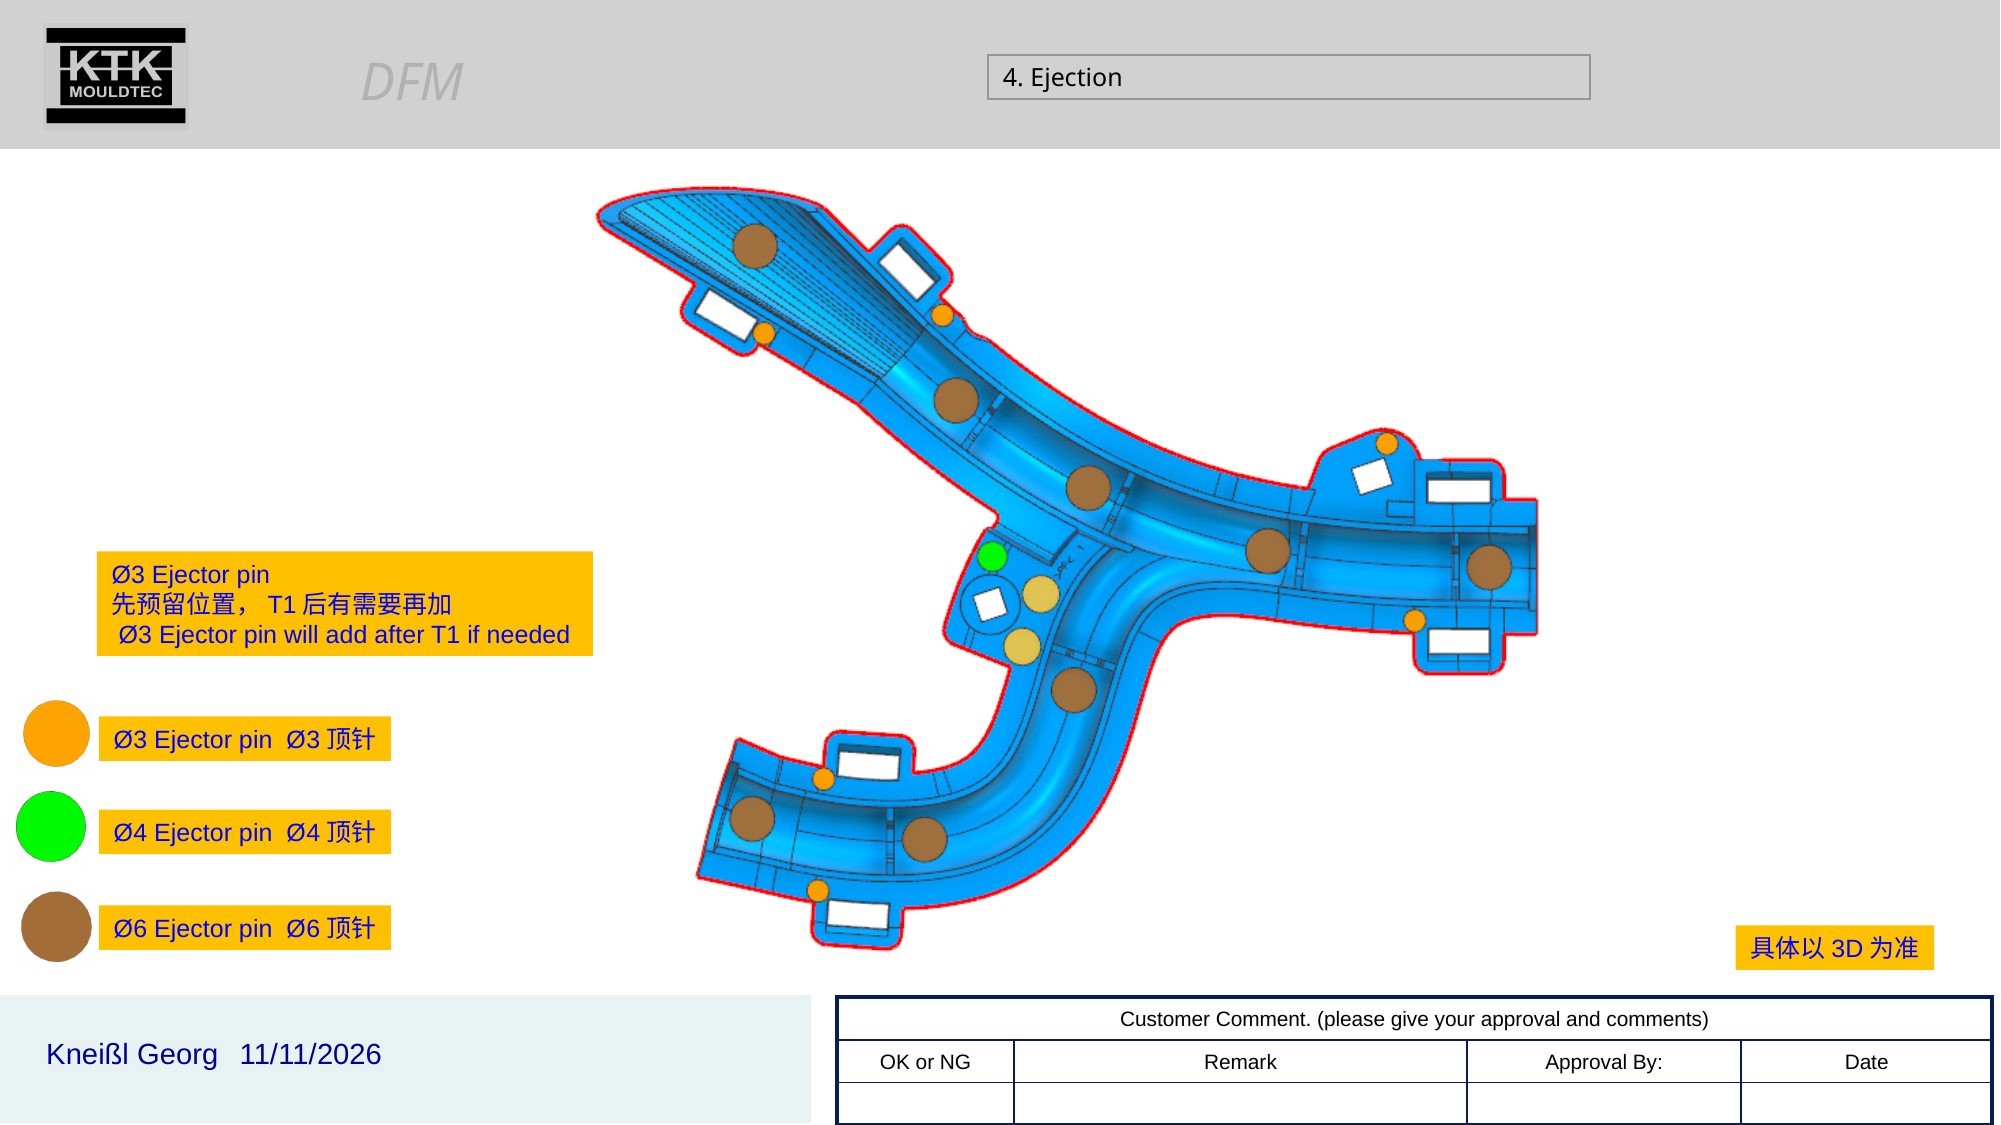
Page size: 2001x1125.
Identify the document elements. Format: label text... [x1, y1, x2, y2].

text_box Ø4 Ejector pin Ø4顶针 [99, 809, 391, 855]
picture [14, 890, 95, 965]
picture [550, 172, 1559, 983]
picture [19, 695, 95, 775]
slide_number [188, 1027, 433, 1106]
text_box Ø3 Ejector pin Ø3顶针 [101, 716, 391, 761]
text_box 具体以3D为准 [1735, 925, 1935, 970]
text_box Ø3 Ejector pin 先预留位置，T1后有需要再加 Ø3 Ejector pin will add after T1 if needed [96, 551, 545, 656]
text_box Ø6 Ejector pin Ø6顶针 [100, 905, 391, 950]
picture [7, 786, 91, 868]
text_box 4. Ejection [988, 54, 1591, 100]
